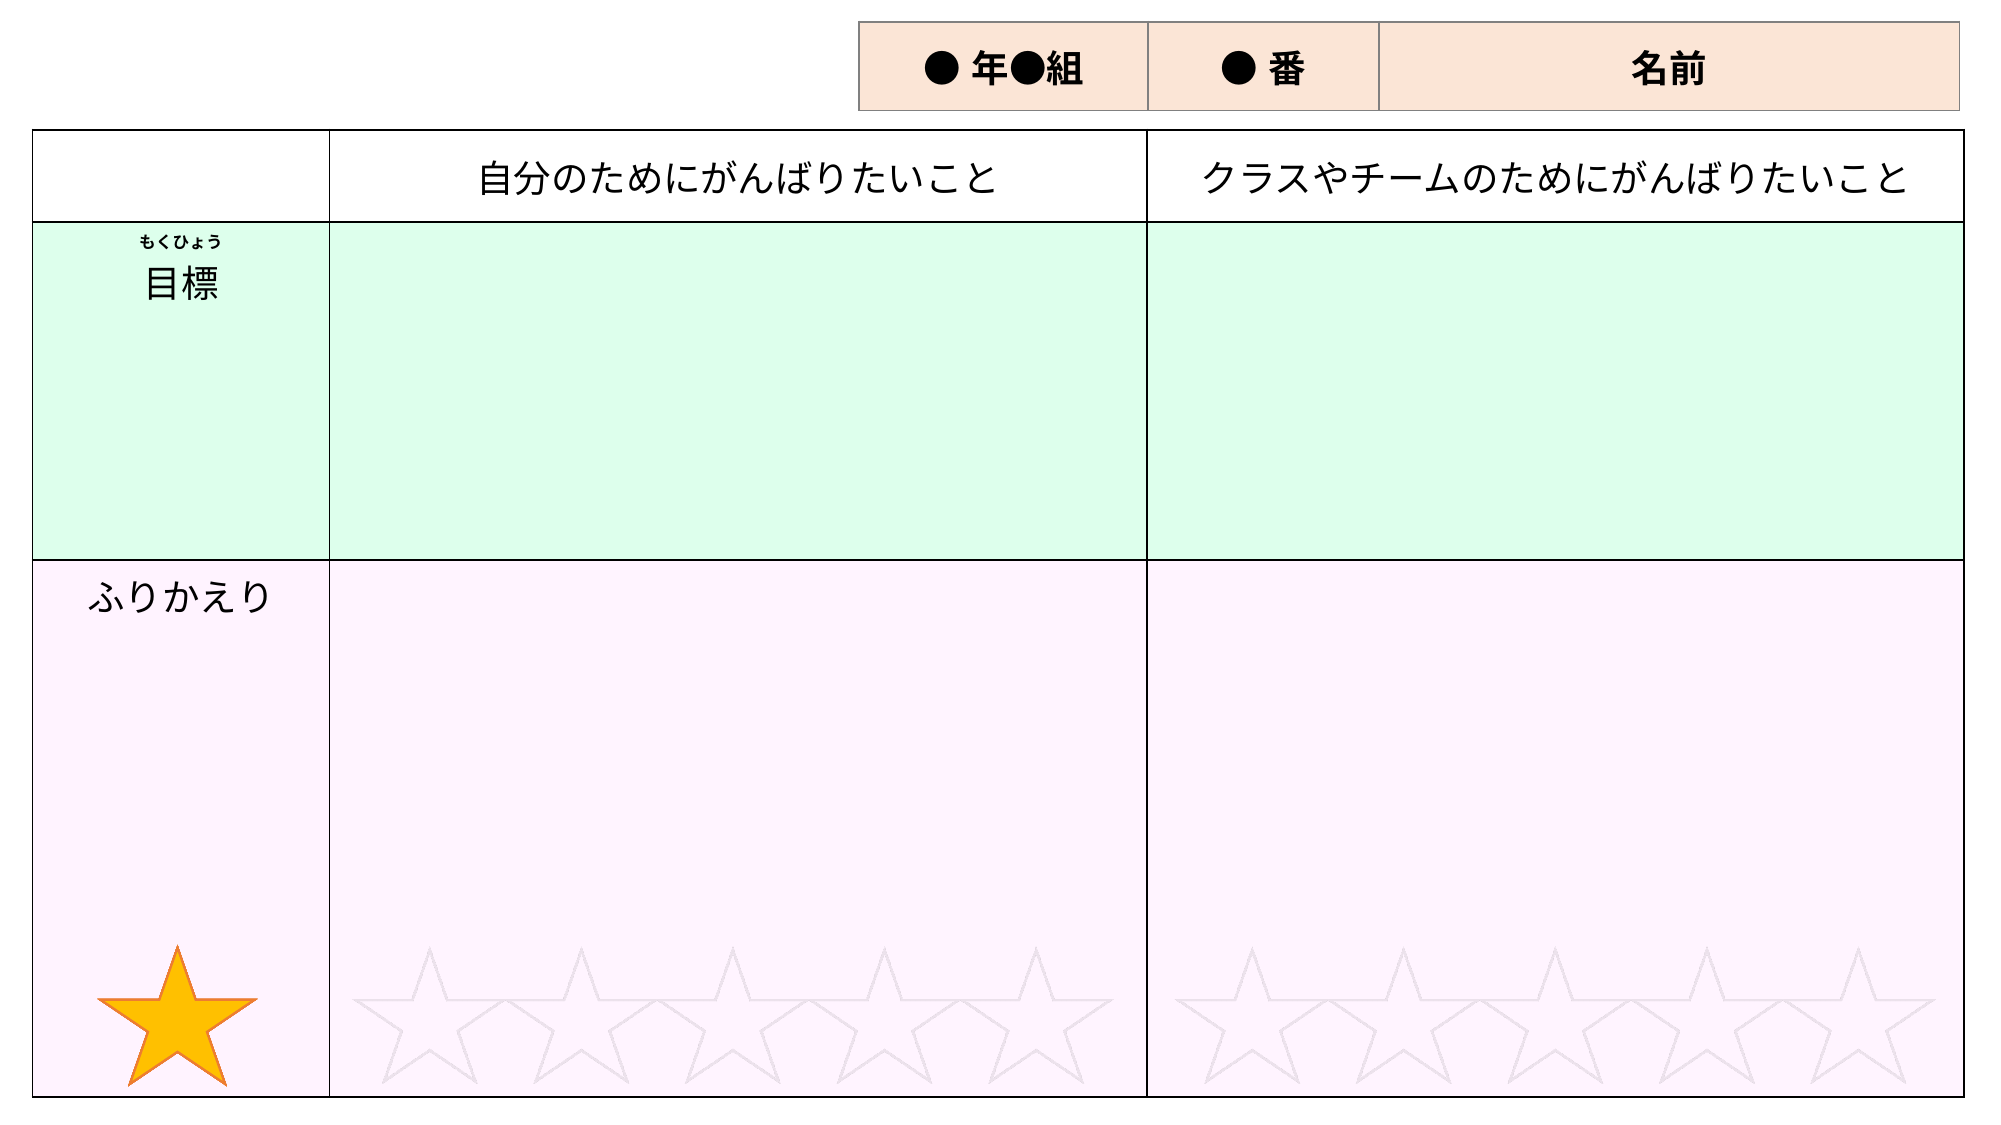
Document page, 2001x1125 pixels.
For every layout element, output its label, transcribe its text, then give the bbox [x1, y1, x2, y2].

table_cell もくひょう 目標 [33, 223, 329, 559]
table_header ●年●組 [860, 23, 1147, 110]
table_header ●番 [1149, 23, 1378, 110]
table_cell [1148, 223, 1963, 559]
table_header [33, 131, 329, 221]
table_cell [1148, 561, 1963, 1096]
table_header 自分のためにがんばりたいこと [330, 131, 1146, 221]
table_header クラスやチームのためにがんばりたいこと [1148, 131, 1963, 221]
table_cell ふりかえり [33, 561, 329, 1096]
picture [352, 946, 1936, 1084]
table_header 名前 [1380, 23, 1959, 110]
table_cell [330, 223, 1146, 559]
table_cell [330, 561, 1146, 1096]
text_box [97, 944, 258, 1087]
